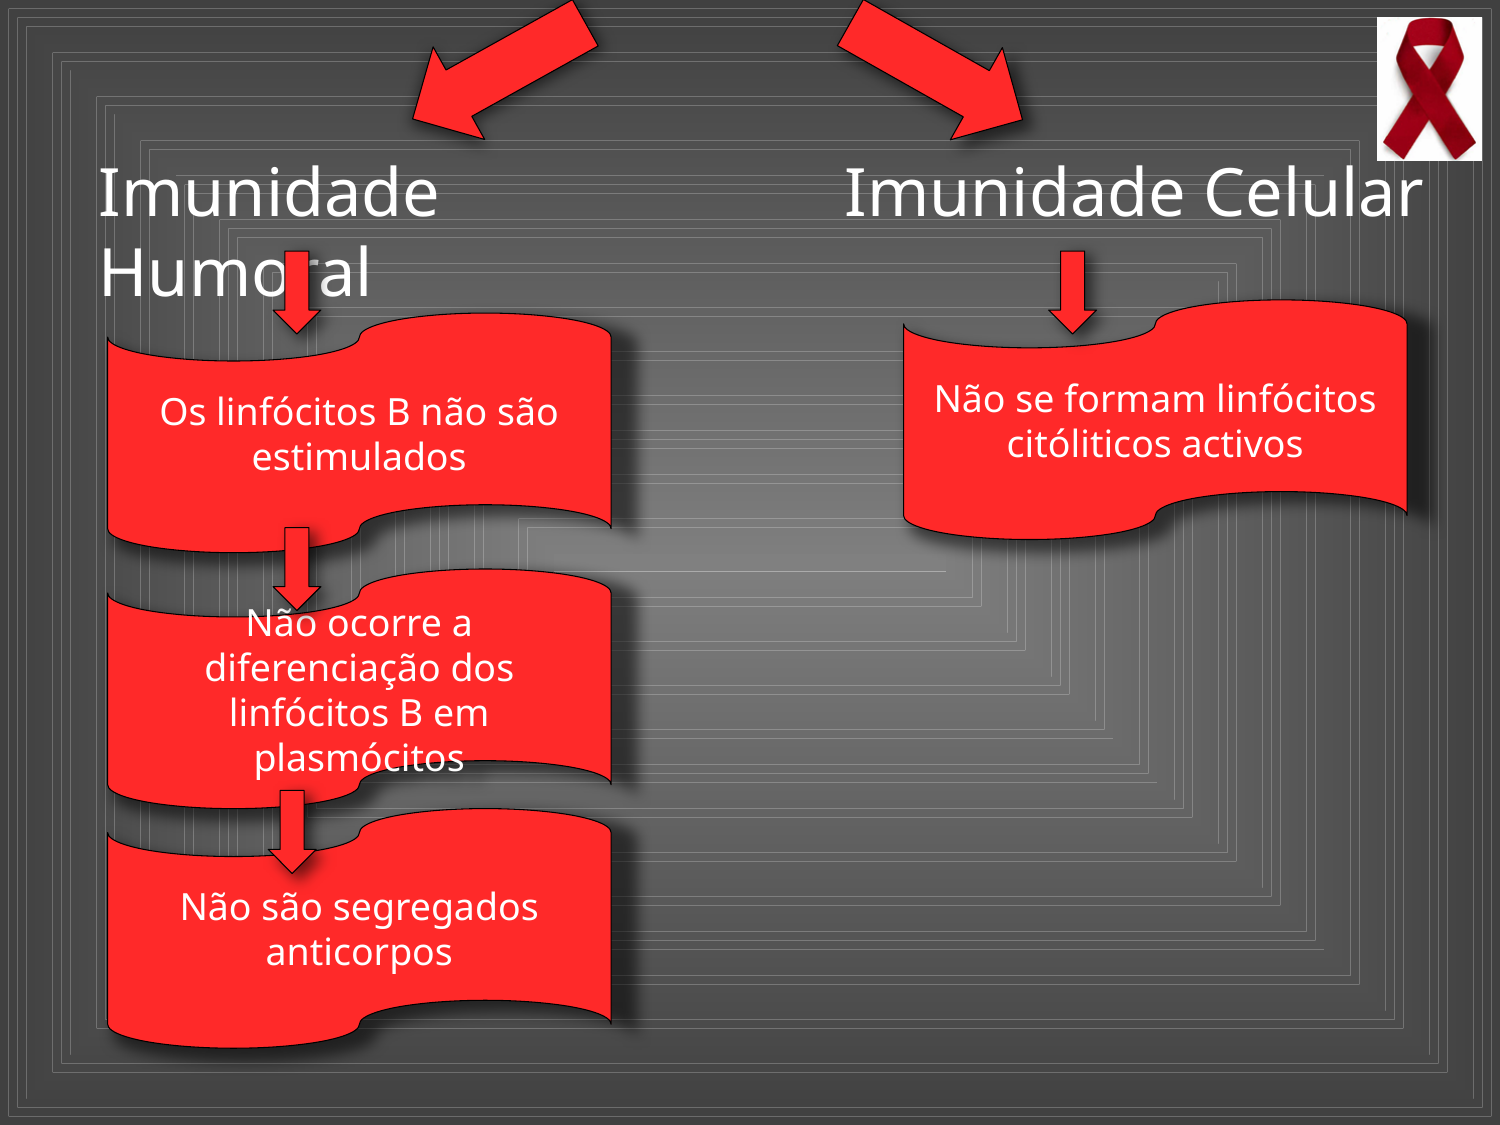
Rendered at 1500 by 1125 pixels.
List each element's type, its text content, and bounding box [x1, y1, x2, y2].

text_box Imunidade Humoral [83, 141, 704, 317]
text_box Não ocorre a diferenciação dos linfócitos B em plasmócitos [107, 568, 612, 810]
text_box [272, 250, 322, 335]
picture [1377, 17, 1482, 161]
text_box Não são segregados anticorpos [107, 808, 612, 1049]
text_box [412, 0, 599, 140]
text_box Imunidade Celular [829, 141, 1450, 237]
text_box Os linfócitos B não são estimulados [107, 317, 612, 554]
text_box [1048, 250, 1098, 335]
text_box [272, 527, 322, 611]
text_box [836, 0, 1024, 141]
text_box [267, 789, 317, 874]
text_box Não se formam linfócitos citóliticos activos [903, 299, 1408, 541]
